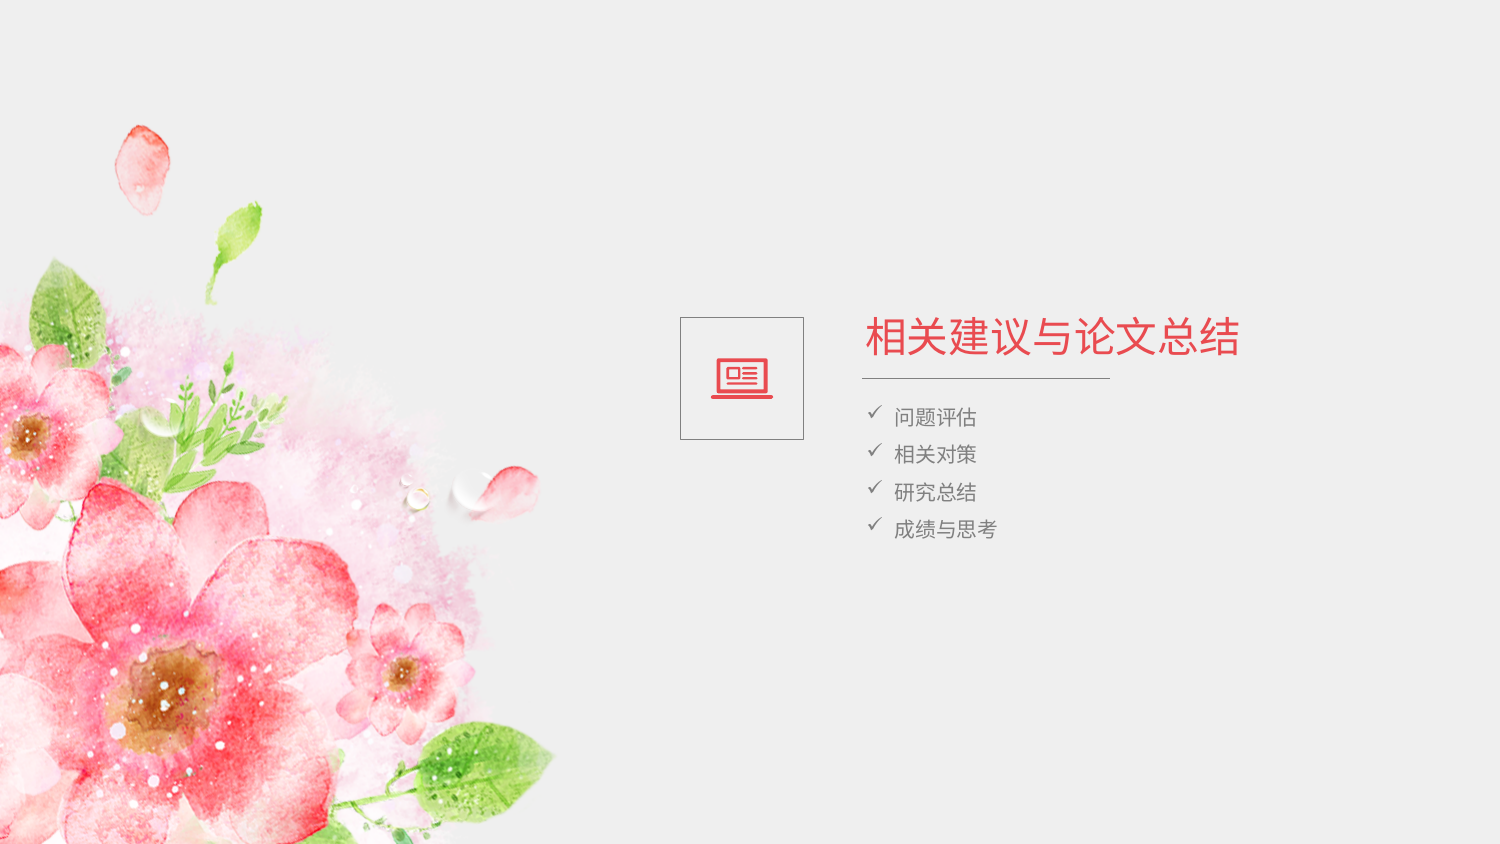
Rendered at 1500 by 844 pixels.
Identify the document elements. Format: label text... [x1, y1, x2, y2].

text_box 相关建议与论文总结 [850, 303, 1312, 369]
text_box [710, 395, 774, 399]
picture [0, 0, 1500, 844]
text_box [716, 358, 768, 394]
text_box 问题评估 相关对策 研究总结 成绩与思考 [851, 384, 1312, 549]
text_box [680, 317, 804, 440]
